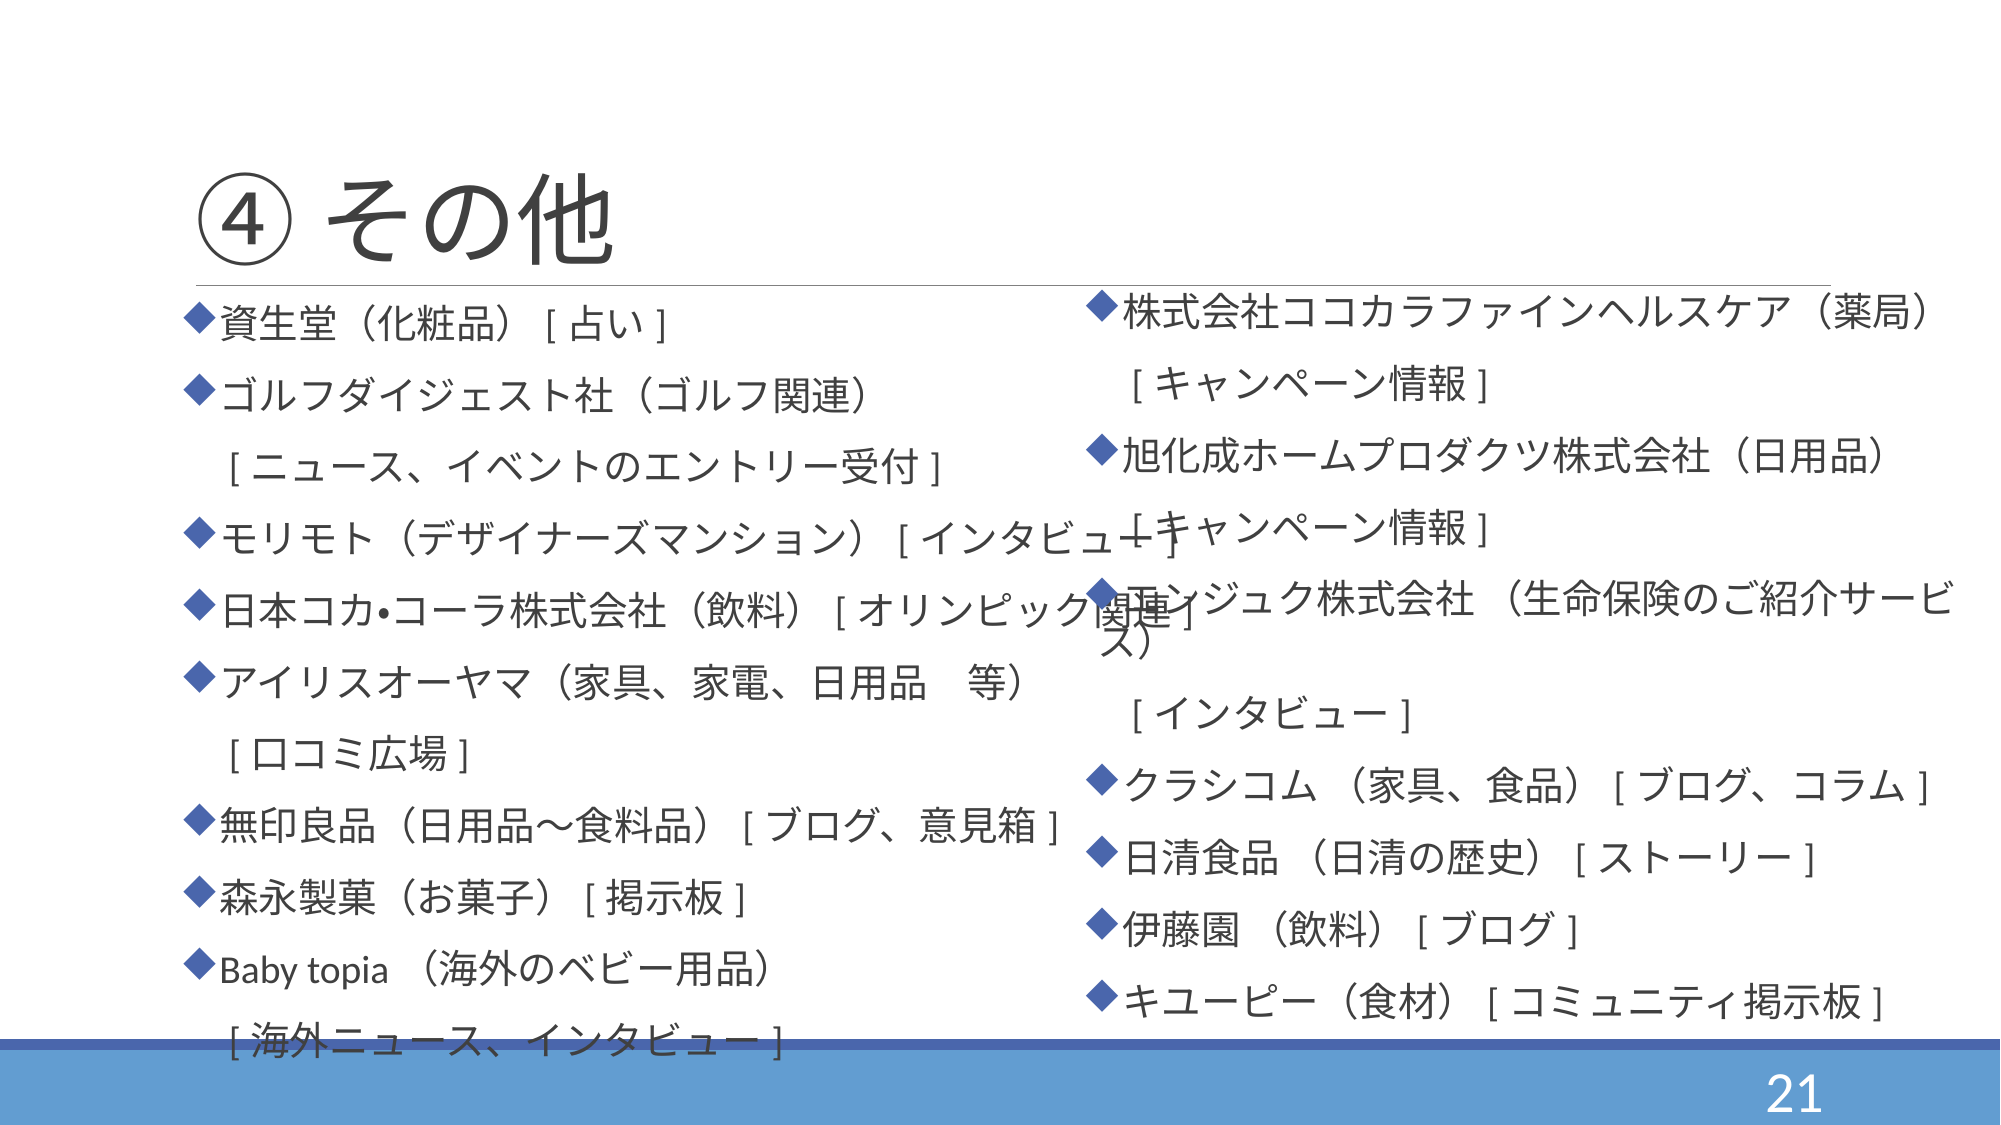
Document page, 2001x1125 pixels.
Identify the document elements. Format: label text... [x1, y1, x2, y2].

title ④その他 [180, 47, 1830, 285]
text_box 株式会社ココカラファインヘルスケア（薬局） [キャンペーン情報] 旭化成ホームプロダクツ株式会社（日用品） [キャンペーン情報] エンジュク株式会社 （生命保険のご紹介サービス） [インタビュー] クラシコム （家具、食品）[ブログ、コラム] 日清食品 （日清の歴史）[ストーリー] 伊藤園 （飲料）[ブログ] キユーピー（食材）[コミュニティ掲示板] [1067, 285, 1976, 1032]
slide_number 21 [1624, 1059, 1840, 1120]
list 資生堂（化粧品）[占い] ゴルフダイジェスト社（ゴルフ関連） [ニュース、イベントのエントリー受付] モリモト（デザイナーズマンション）[インタビュー] 日本コカ・コーラ株式会社（飲料）[オリンピック関連] アイリスオーヤマ（家具、家電、日用品 等） [口コミ広場] 無印良品（日用品～食料品）[ブログ、意見箱] 森永製菓（お菓子）[掲示板] Baby topia（海外のベビー用品） [海外ニュース、インタビュー] [180, 296, 1830, 1092]
